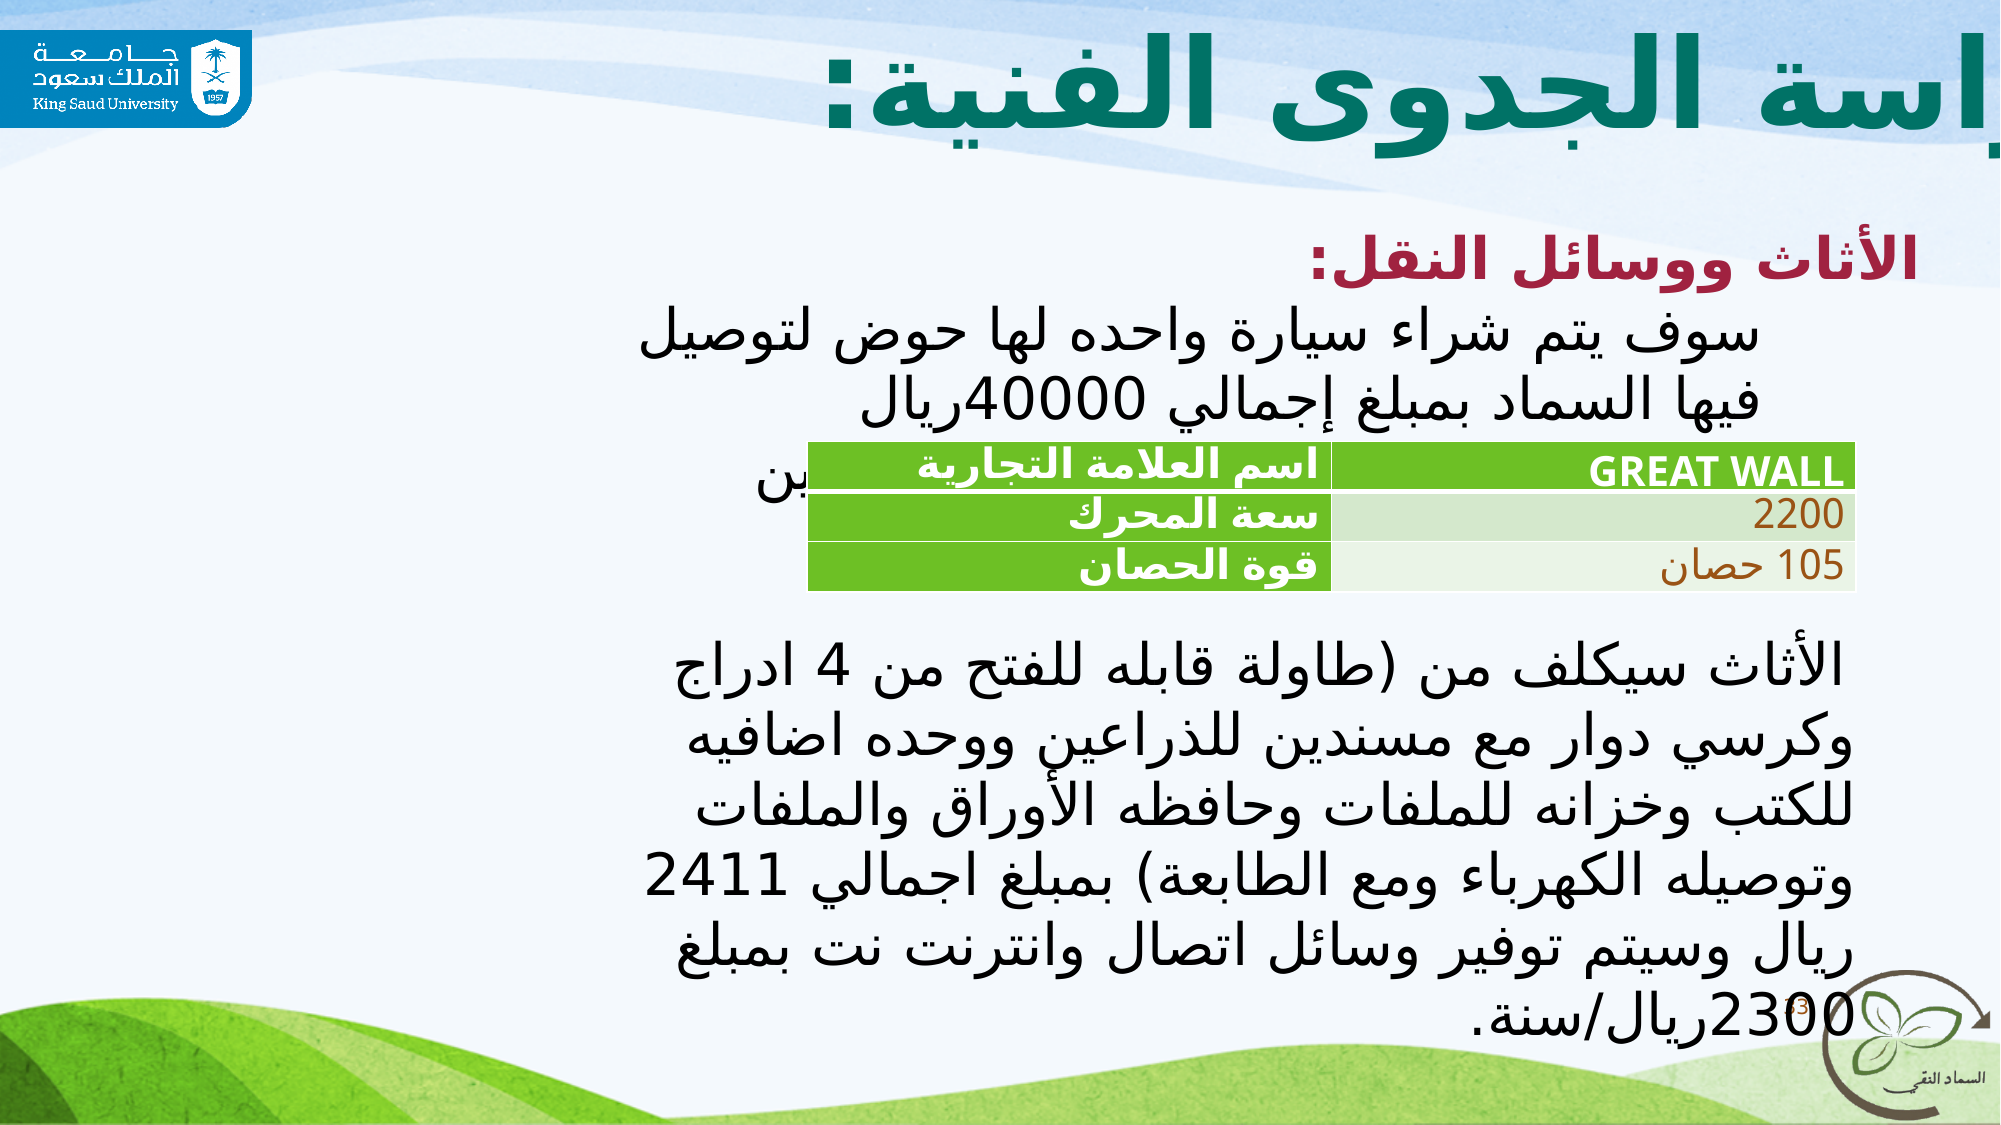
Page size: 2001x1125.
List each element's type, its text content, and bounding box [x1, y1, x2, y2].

table_cell قوة الحصان [808, 542, 1331, 591]
table_cell 2200 [1332, 494, 1855, 541]
table_header GREAT WALL [1332, 442, 1855, 489]
table_cell 105 حصان [1332, 542, 1855, 591]
text_box الأثاث ووسائل النقل: سوف يتم شراء سيارة واحده لها حوض لتوصيل فيها السماد بمبلغ إجمالي 40000ريال والمصدر خارجي وهي مستورده من الصين [517, 214, 1936, 509]
text_box ثالثا دراسة الجدوى الفنية: [800, 0, 2000, 161]
table_cell سعة المحرك [808, 494, 1331, 541]
text_box الأثاث سيكلف من (طاولة قابله للفتح من 4 ادراج وكرسي دوار مع مسندين للذراعين ووحده اضافيه للكتب وخزانه للملفات وحافظه الأوراق والملفات وتوصيله الكهرباء ومع الطابعة) بمبلغ اجمالي 2411 ريال وسيتم توفير وسائل اتصال وانترنت نت بمبلغ 2300ريال/سنة. [517, 619, 2000, 1055]
picture [0, 0, 2001, 1125]
picture [55, 75, 60, 86]
picture [192, 41, 239, 115]
table_header اسم العلامة التجارية [808, 442, 1331, 489]
